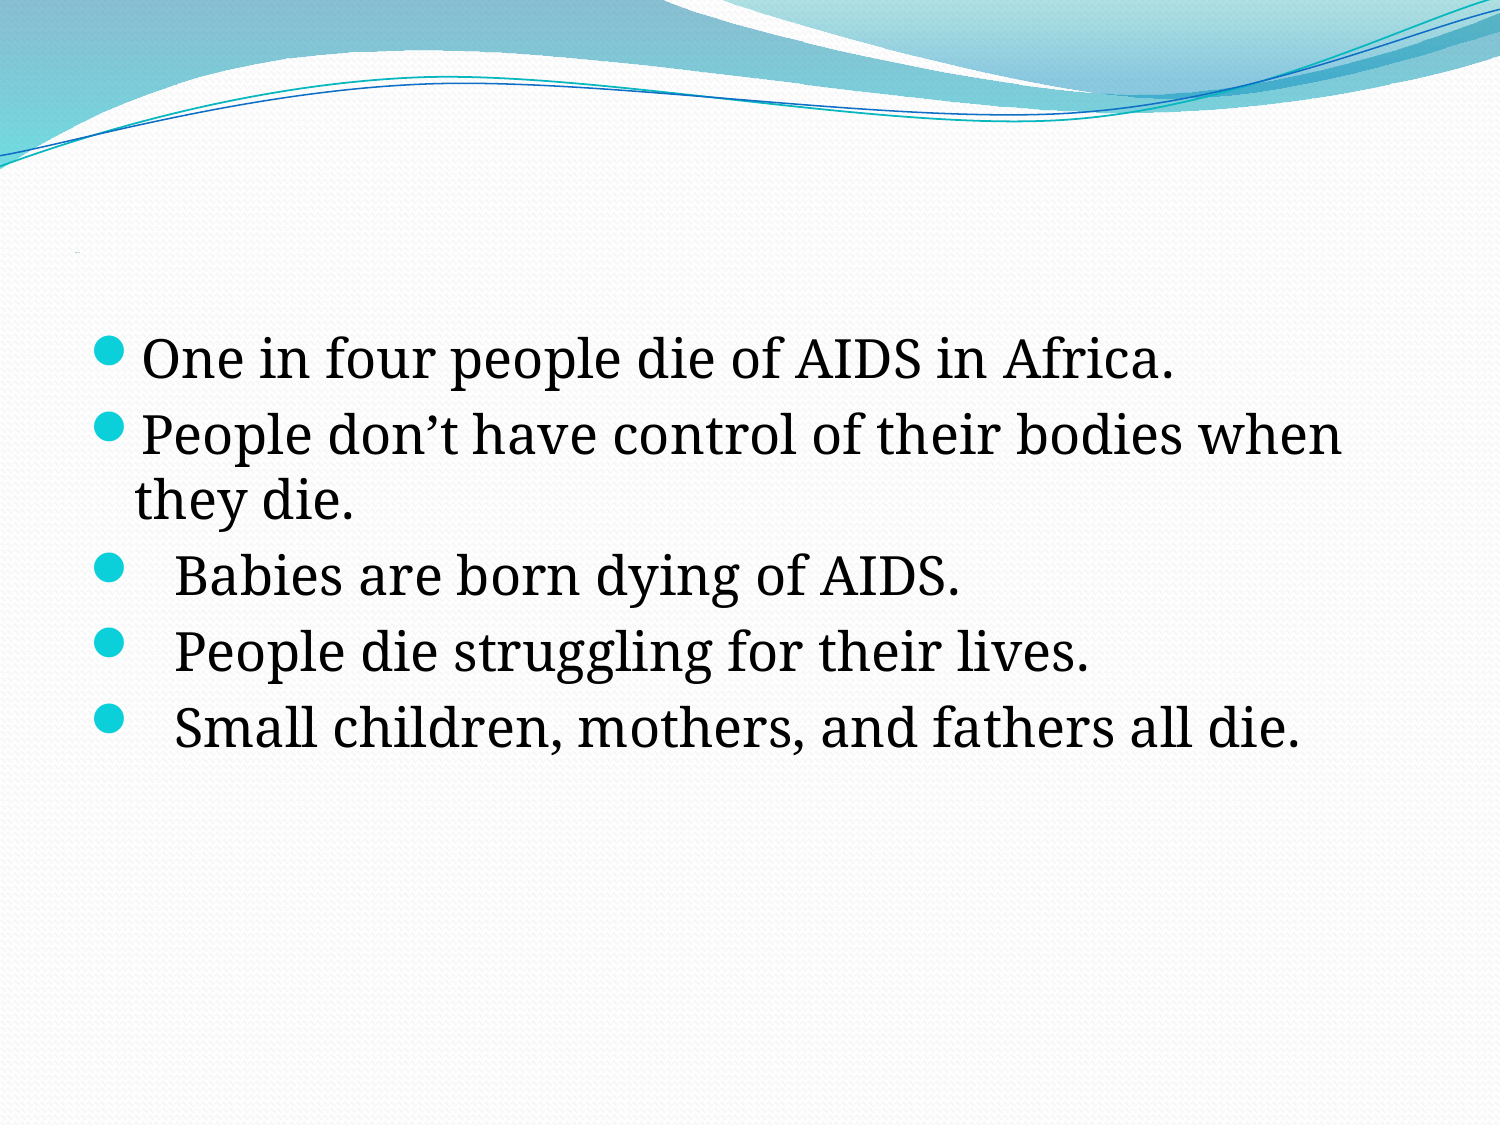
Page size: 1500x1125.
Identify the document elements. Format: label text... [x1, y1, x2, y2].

title P Paraphrasing [75, 115, 1425, 303]
list One in four people die of AIDS in Africa. People don’t have control of their bodies when they die. Babies are born dying of AIDS. People die struggling for their lives. Small children, mothers, and fathers all die. [75, 317, 1425, 1038]
